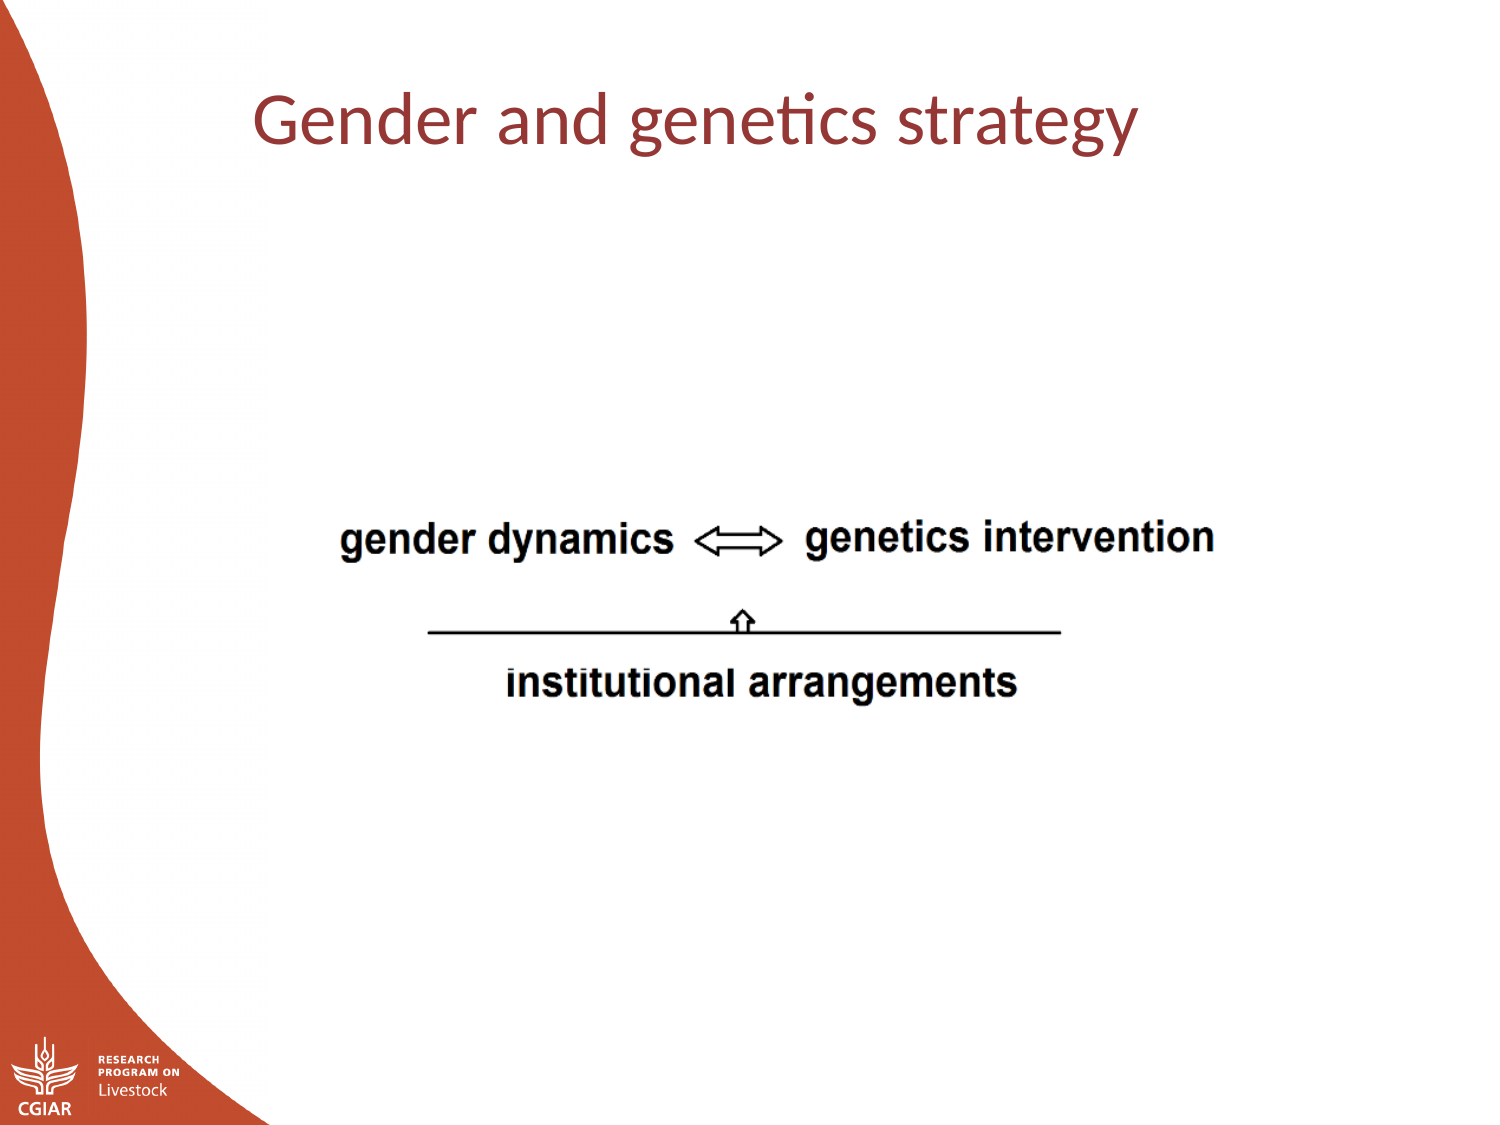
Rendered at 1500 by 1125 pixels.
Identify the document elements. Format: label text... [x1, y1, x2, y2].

picture [0, 0, 270, 1125]
picture [312, 312, 1251, 833]
text_box Gender and genetics strategy [237, 62, 1475, 250]
